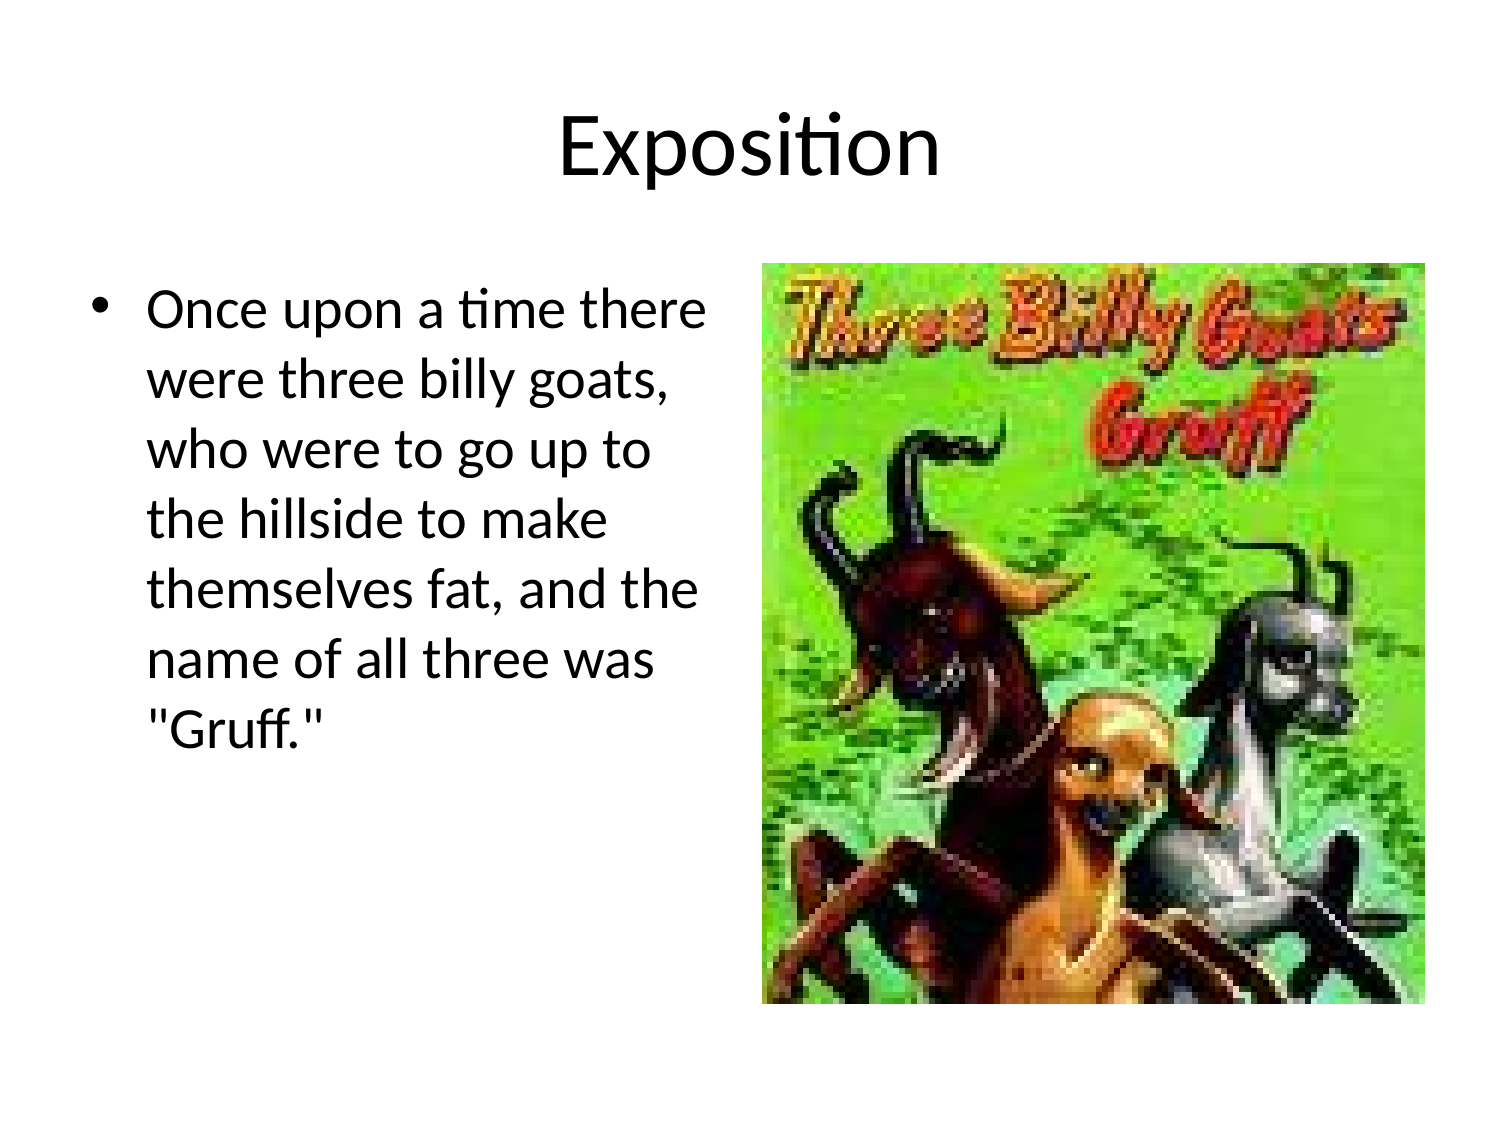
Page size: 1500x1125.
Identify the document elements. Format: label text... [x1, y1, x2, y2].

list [762, 262, 1426, 1006]
list Once upon a time there were three billy goats, who were to go up to the hillside to make themselves fat, and the name of all three was "Gruff." [75, 262, 738, 1005]
title Exposition [75, 45, 1425, 233]
